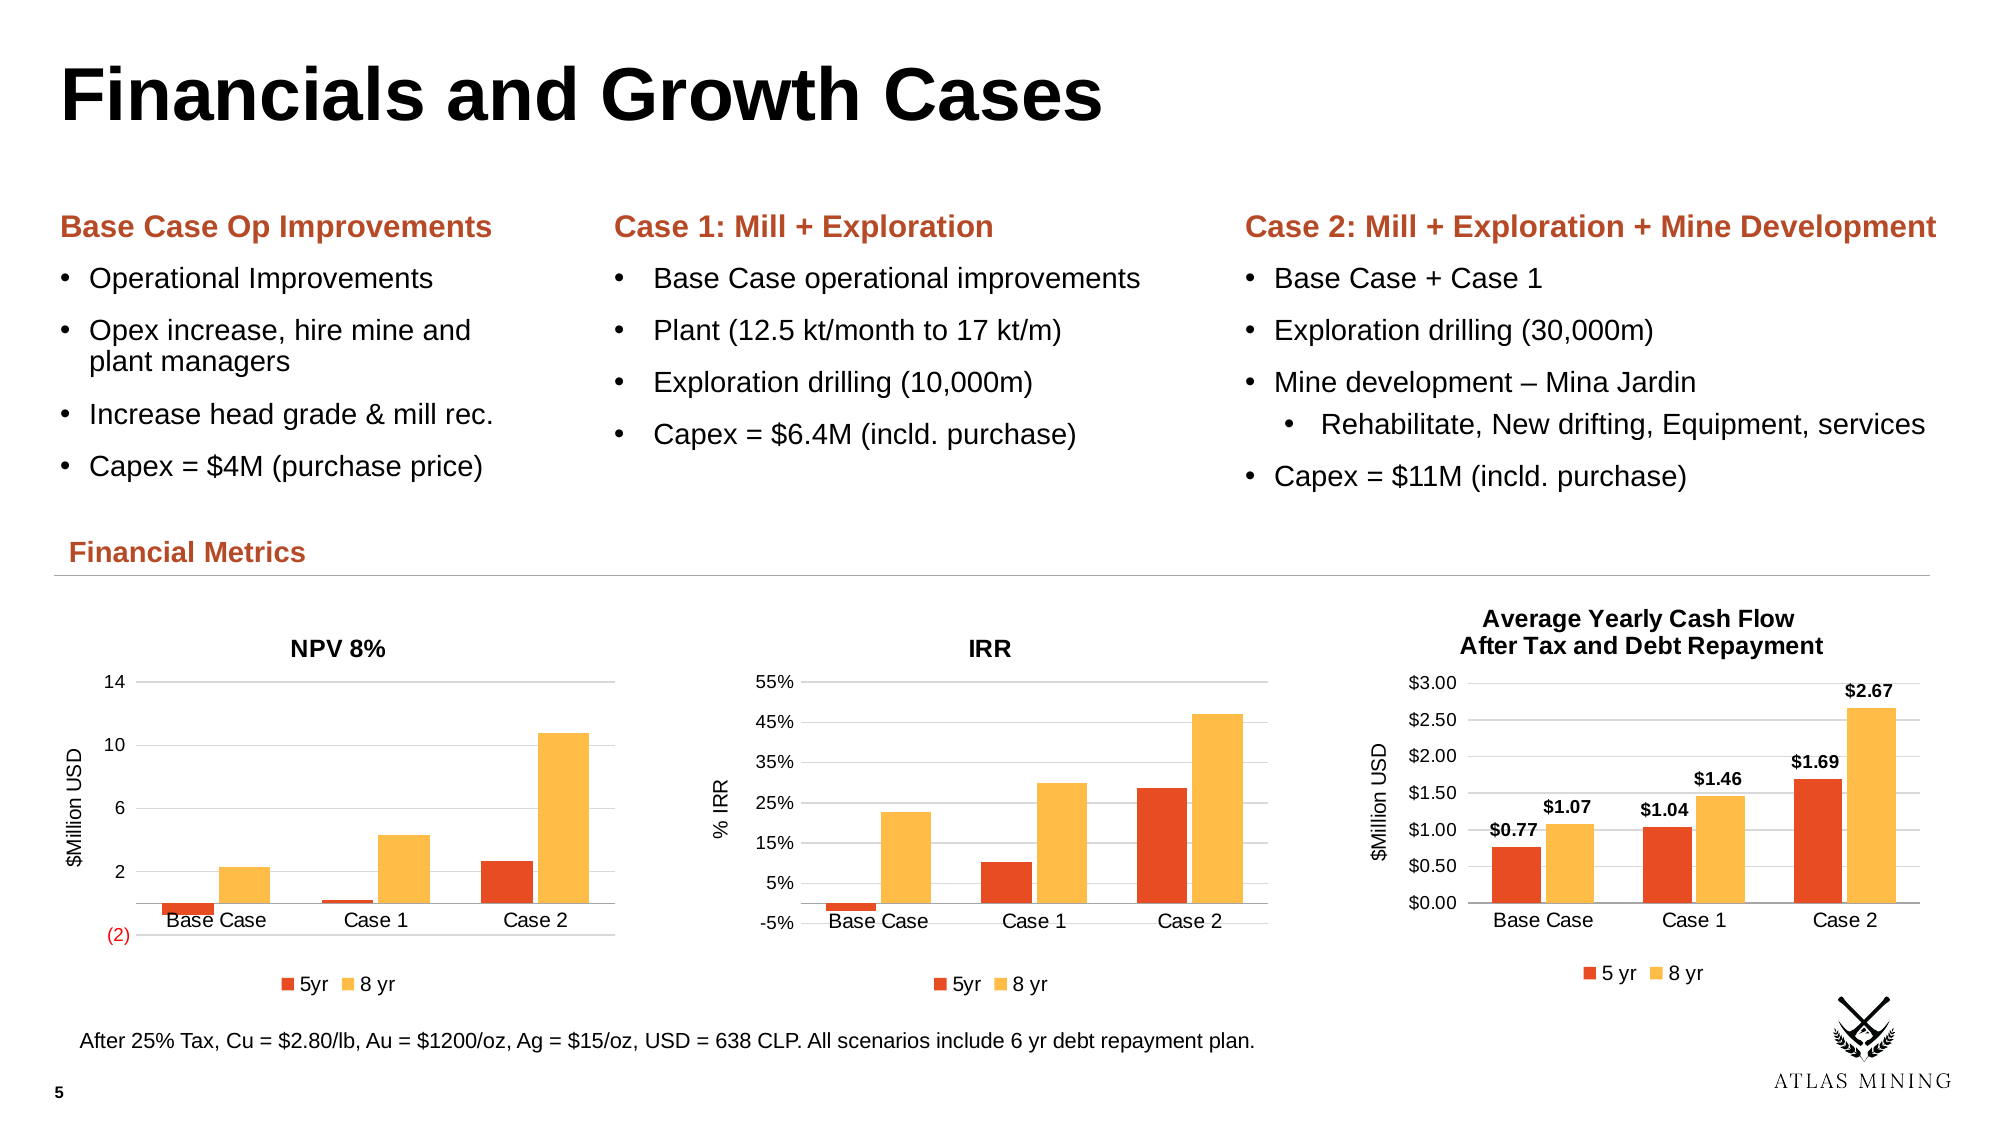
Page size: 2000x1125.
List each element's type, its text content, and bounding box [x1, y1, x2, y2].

picture [1766, 991, 1980, 1097]
chart [690, 611, 1291, 1003]
text_box Case 1: Mill + Exploration [599, 190, 1211, 259]
title Financials and Growth Cases [45, 37, 1957, 128]
text_box Base Case operational improvements Plant (12.5 kt/month to 17 kt/m) Exploration drilling (10,000m) Capex = $6.4M (incld. purchase) [599, 259, 1184, 525]
text_box After 25% Tax, Cu = $2.80/lb, Au = $1200/oz, Ag = $15/oz, USD = 638 CLP. All scenarios include 6 yr debt repayment plan. [64, 1019, 1844, 1087]
text_box Operational Improvements Opex increase, hire mine and plant managers Increase head grade & mill rec. Capex = $4M (purchase price) [45, 259, 546, 430]
text_box Case 2: Mill + Exploration + Mine Development [1230, 190, 1971, 259]
chart [37, 611, 639, 1003]
text_box Base Case Op Improvements [45, 190, 599, 259]
slide_number 5 [17, 1073, 73, 1112]
text_box Financial Metrics [54, 525, 1855, 575]
chart [1343, 598, 1944, 1008]
text_box Base Case + Case 1 Exploration drilling (30,000m) Mine development – Mina Jardin Rehabilitate, New drifting, Equipment, services Capex = $11M (incld. purchase) [1230, 259, 1959, 581]
